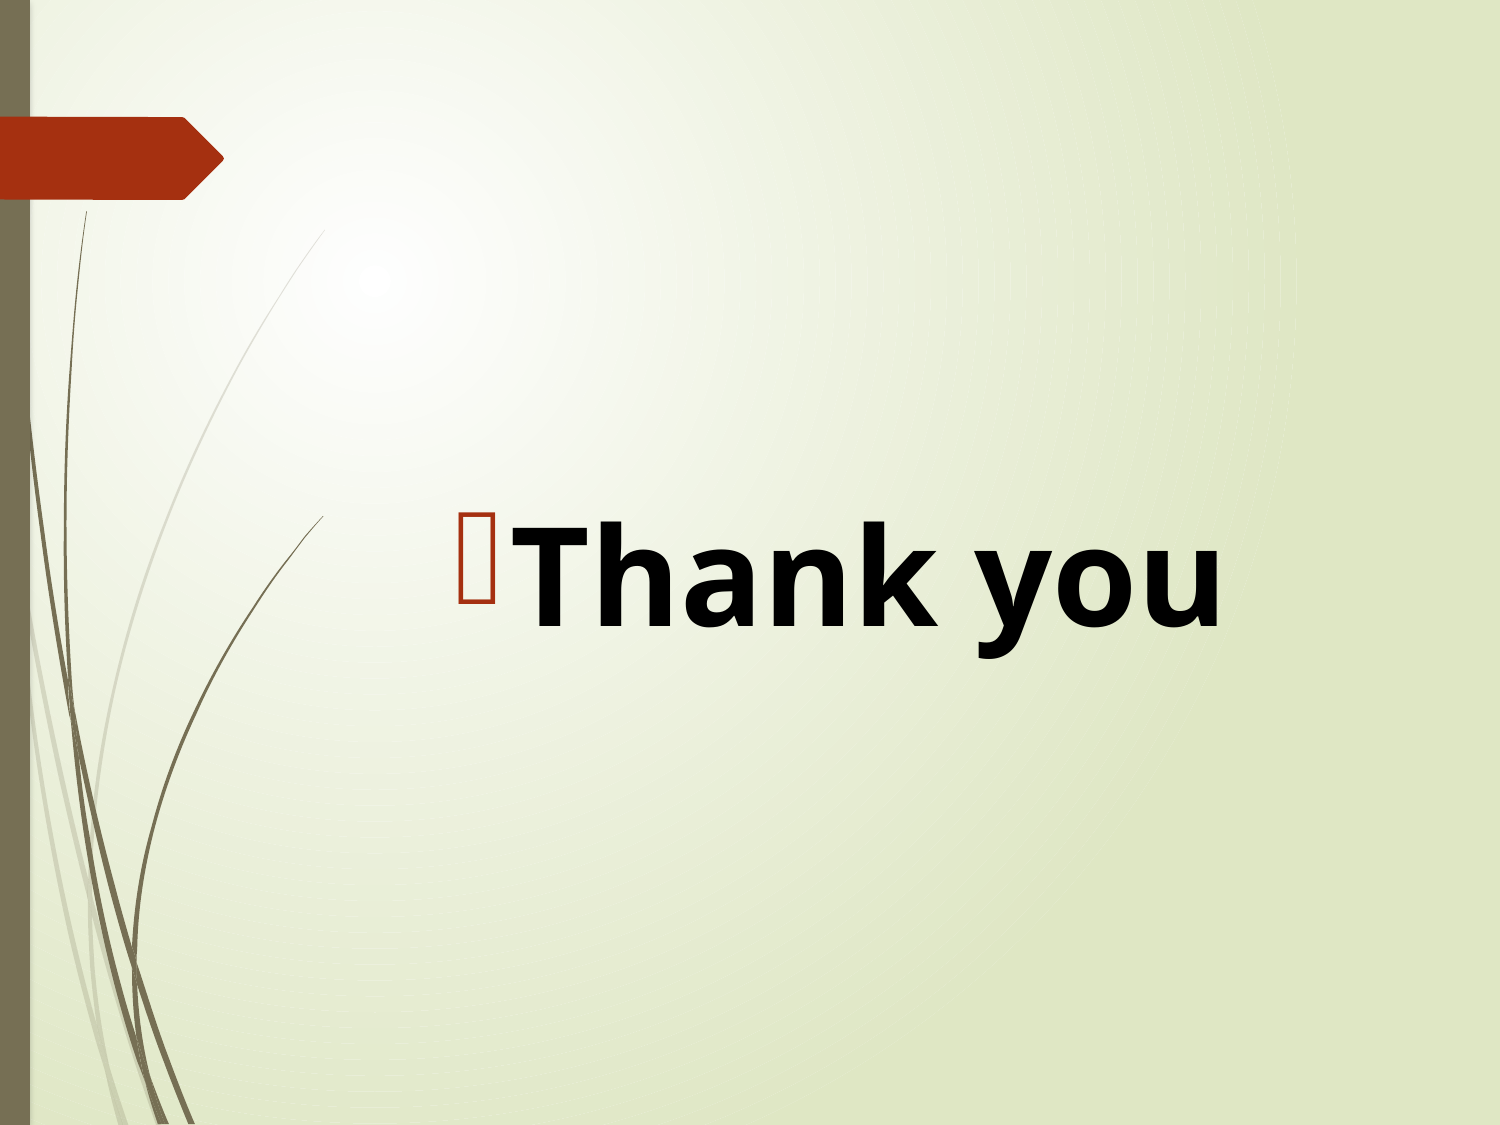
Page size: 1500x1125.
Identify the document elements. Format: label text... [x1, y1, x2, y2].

list Thank you [318, 350, 1400, 970]
